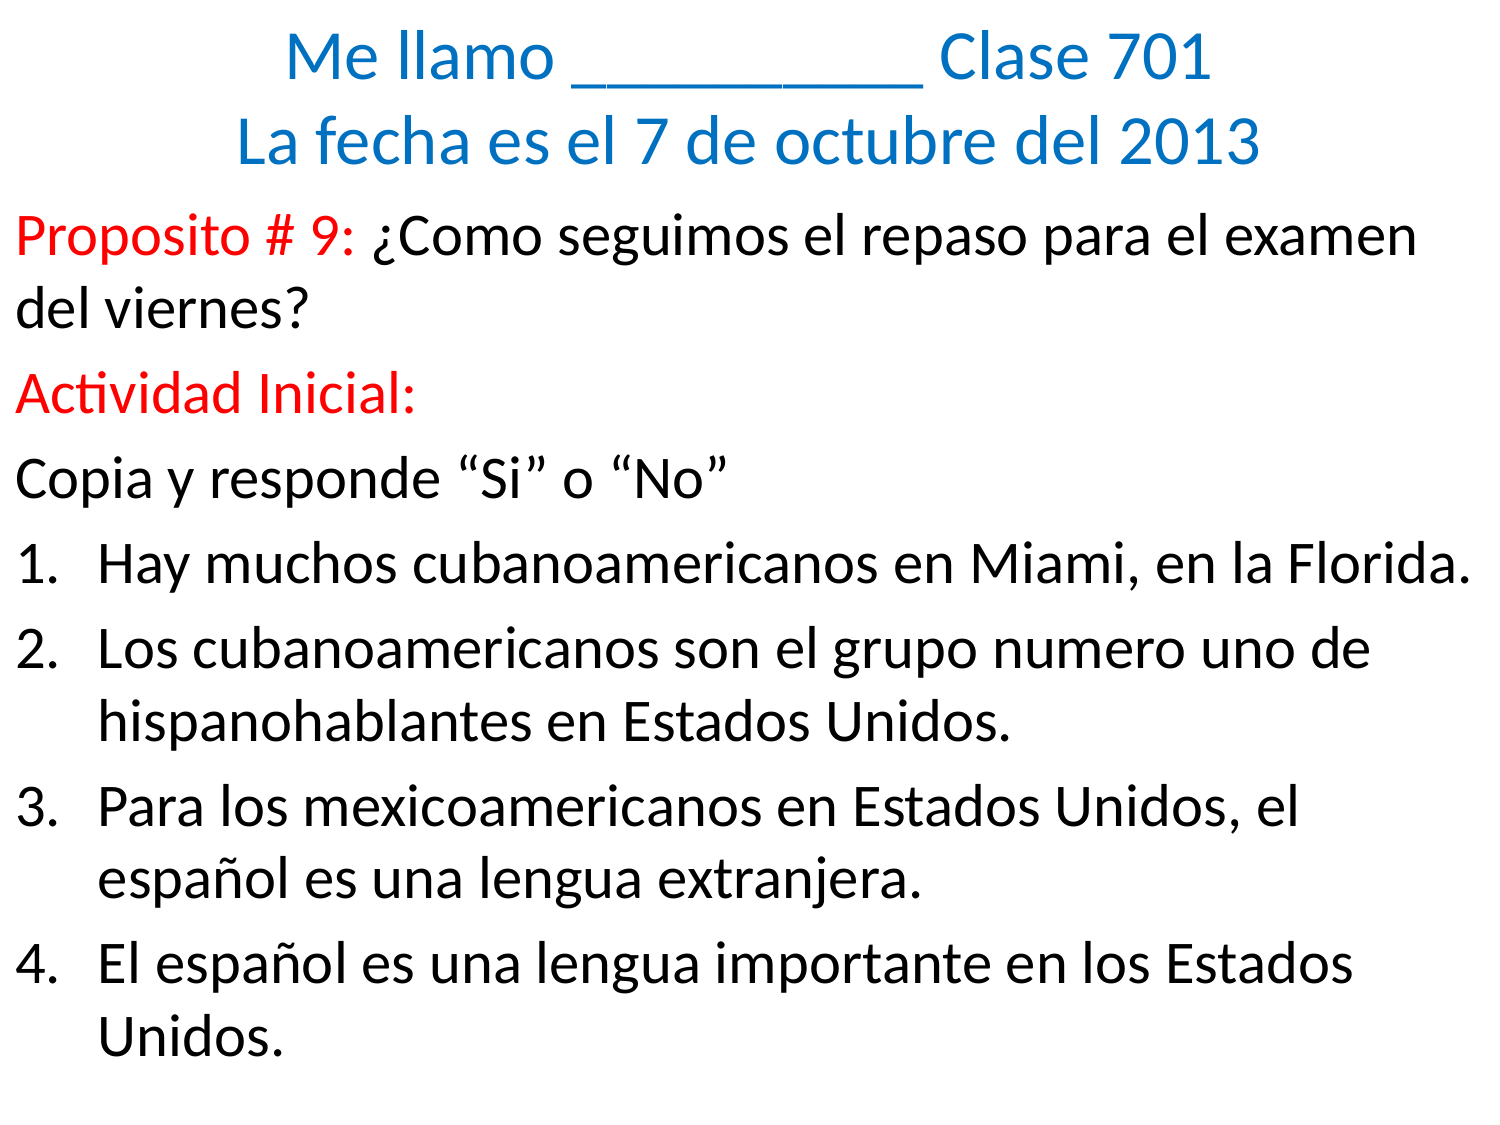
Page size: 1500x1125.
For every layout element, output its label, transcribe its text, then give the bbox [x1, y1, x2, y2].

list Proposito # 9: ¿Como seguimos el repaso para el examen del viernes? Actividad Inicial: Copia y responde “Si” o “No” Hay muchos cubanoamericanos en Miami, en la Florida. Los cubanoamericanos son el grupo numero uno de hispanohablantes en Estados Unidos. Para los mexicoamericanos en Estados Unidos, el español es una lengua extranjera. El español es una lengua importante en los Estados Unidos. [0, 187, 1500, 1125]
title Me llamo __________ Clase 701 La fecha es el 7 de octubre del 2013 [75, 0, 1425, 187]
